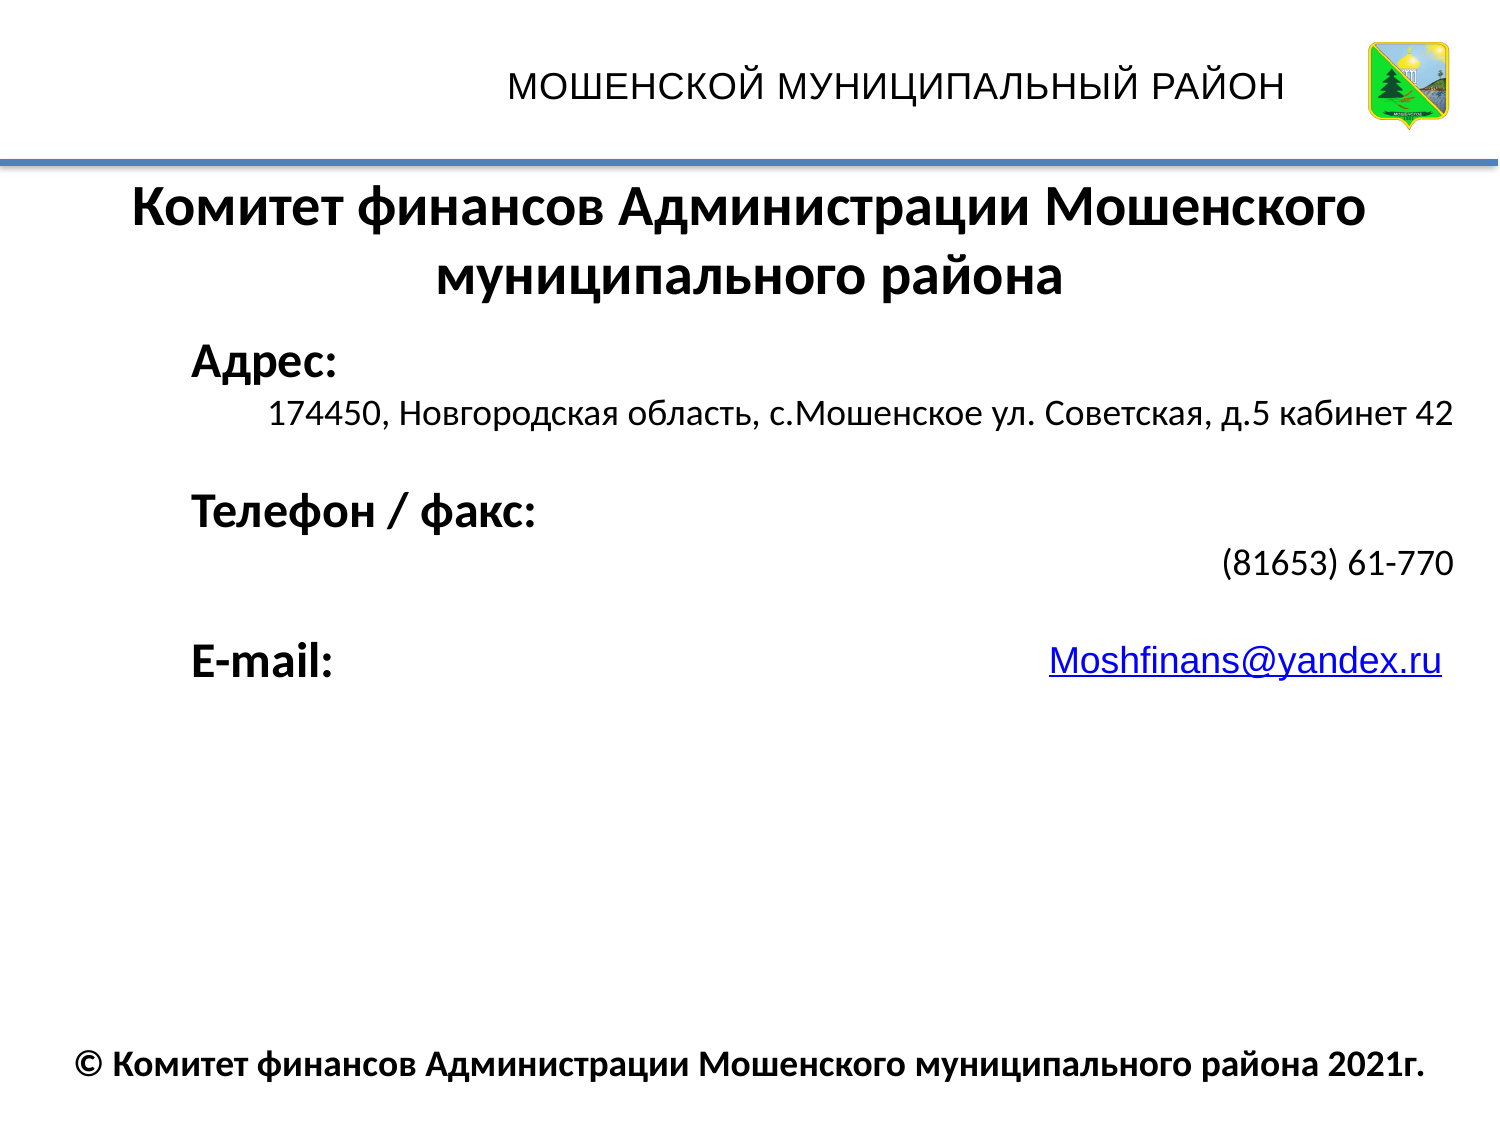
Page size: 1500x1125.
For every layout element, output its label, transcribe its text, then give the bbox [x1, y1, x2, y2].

text_box Комитет финансов Администрации Мошенского муниципального района [0, 170, 1500, 315]
text_box © Комитет финансов Администрации Мошенского муниципального района 2021г. [29, 1034, 1471, 1088]
text_box МОШЕНСКОЙ МУНИЦИПАЛЬНЫЙ РАЙОН [492, 55, 1361, 115]
picture [1366, 39, 1451, 132]
text_box Комитет финансов Администрации Мошенского муниципального района [0, 154, 1500, 161]
text_box Адрес: 174450, Новгородская область, с.Мошенское ул. Советская, д.5 кабинет 42 Телефон / факс: (81653) 61-770 E-mail: [177, 320, 1469, 815]
text_box Moshfinans@yandex.ru [1034, 628, 1458, 689]
